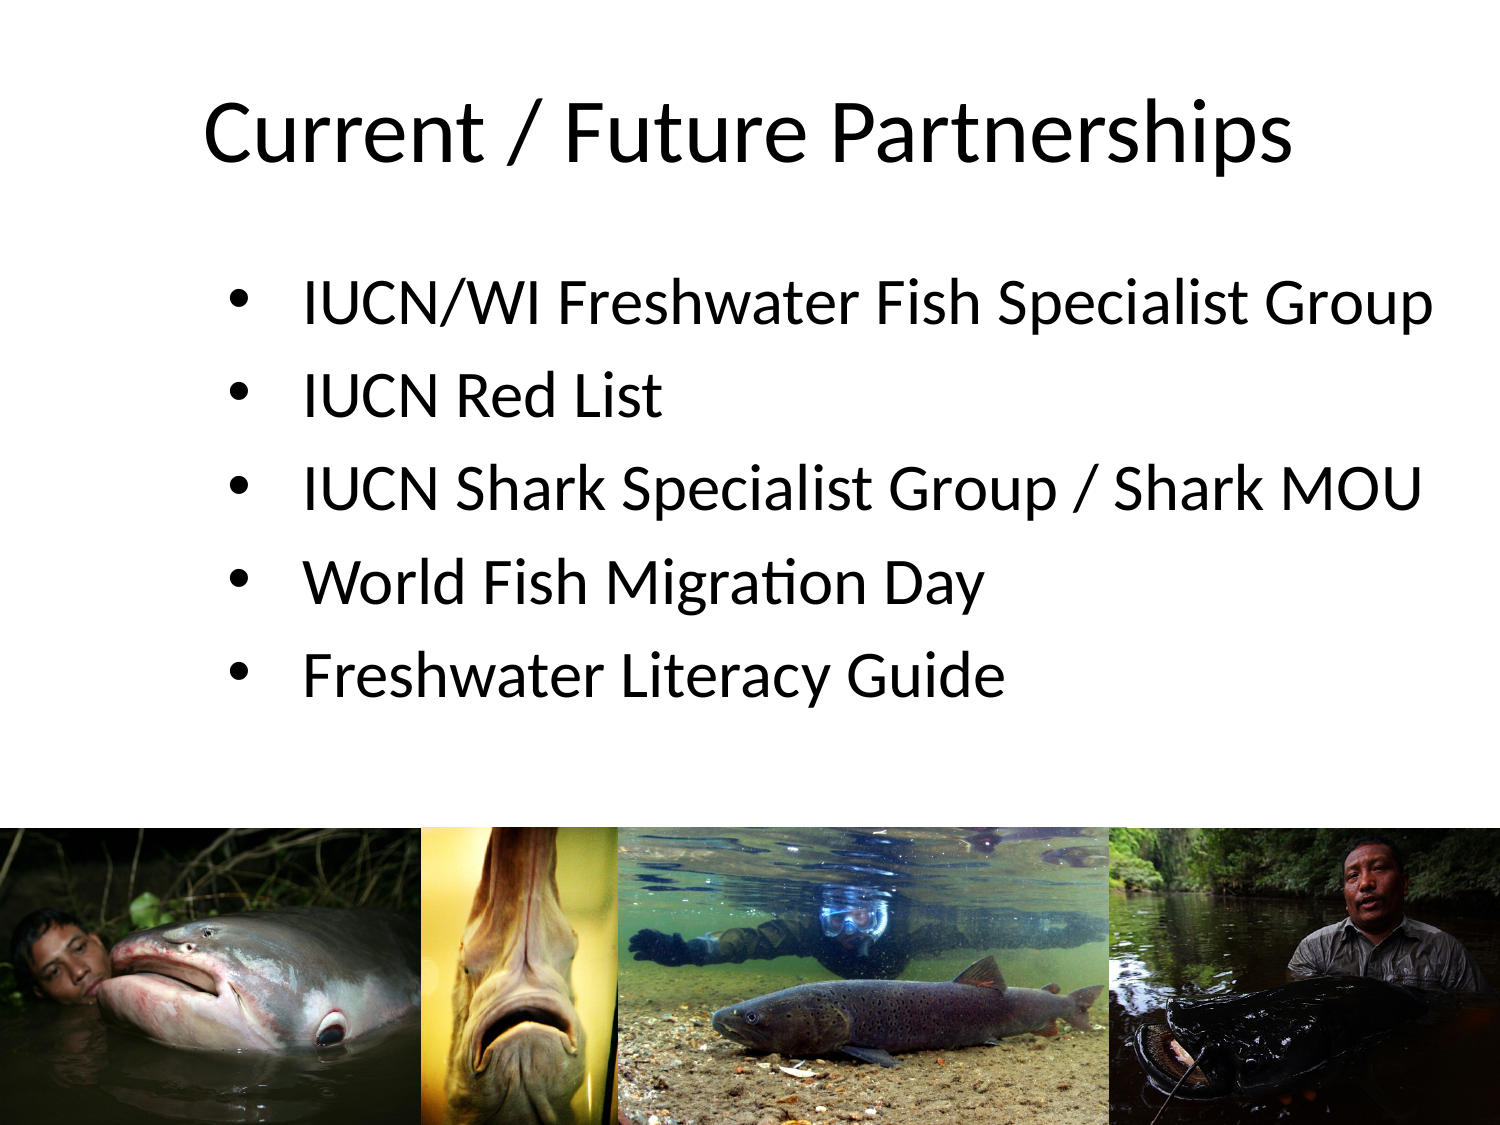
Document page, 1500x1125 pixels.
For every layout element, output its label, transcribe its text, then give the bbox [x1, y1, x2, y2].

title Current / Future Partnerships [112, 5, 1388, 247]
subtitle IUCN/WI Freshwater Fish Specialist Group IUCN Red List IUCN Shark Specialist Group / Shark MOU World Fish Migration Day Freshwater Literacy Guide [212, 249, 1500, 827]
picture [0, 827, 1500, 1125]
